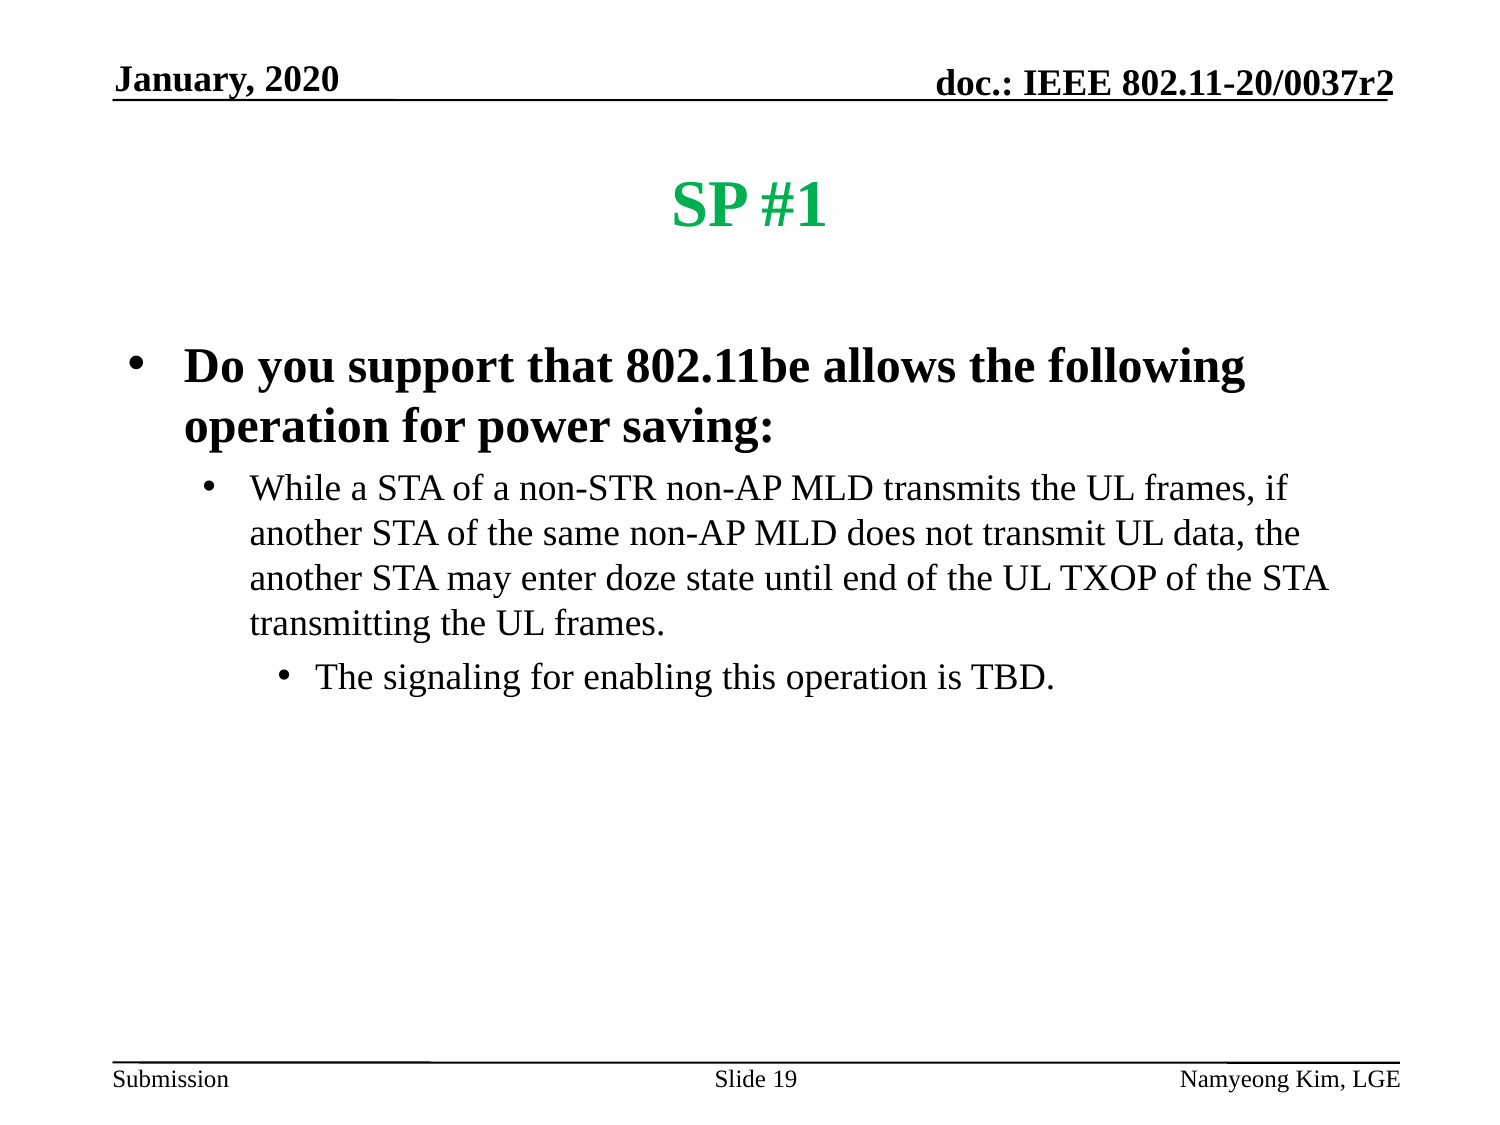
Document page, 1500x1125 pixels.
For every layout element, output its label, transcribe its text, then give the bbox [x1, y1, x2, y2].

footer Namyeong Kim, LGE [878, 1061, 1402, 1093]
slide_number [114, 54, 423, 100]
title SP #1 [112, 112, 1388, 288]
slide_number Slide 19 [712, 1061, 800, 1123]
list Do you support that 802.11be allows the following operation for power saving: While a STA of a non-STR non-AP MLD transmits the UL frames, if another STA of the same non-AP MLD does not transmit UL data, the another STA may enter doze state until end of the UL TXOP of the STA transmitting the UL frames. The signaling for enabling this operation is TBD. [112, 324, 1388, 1000]
